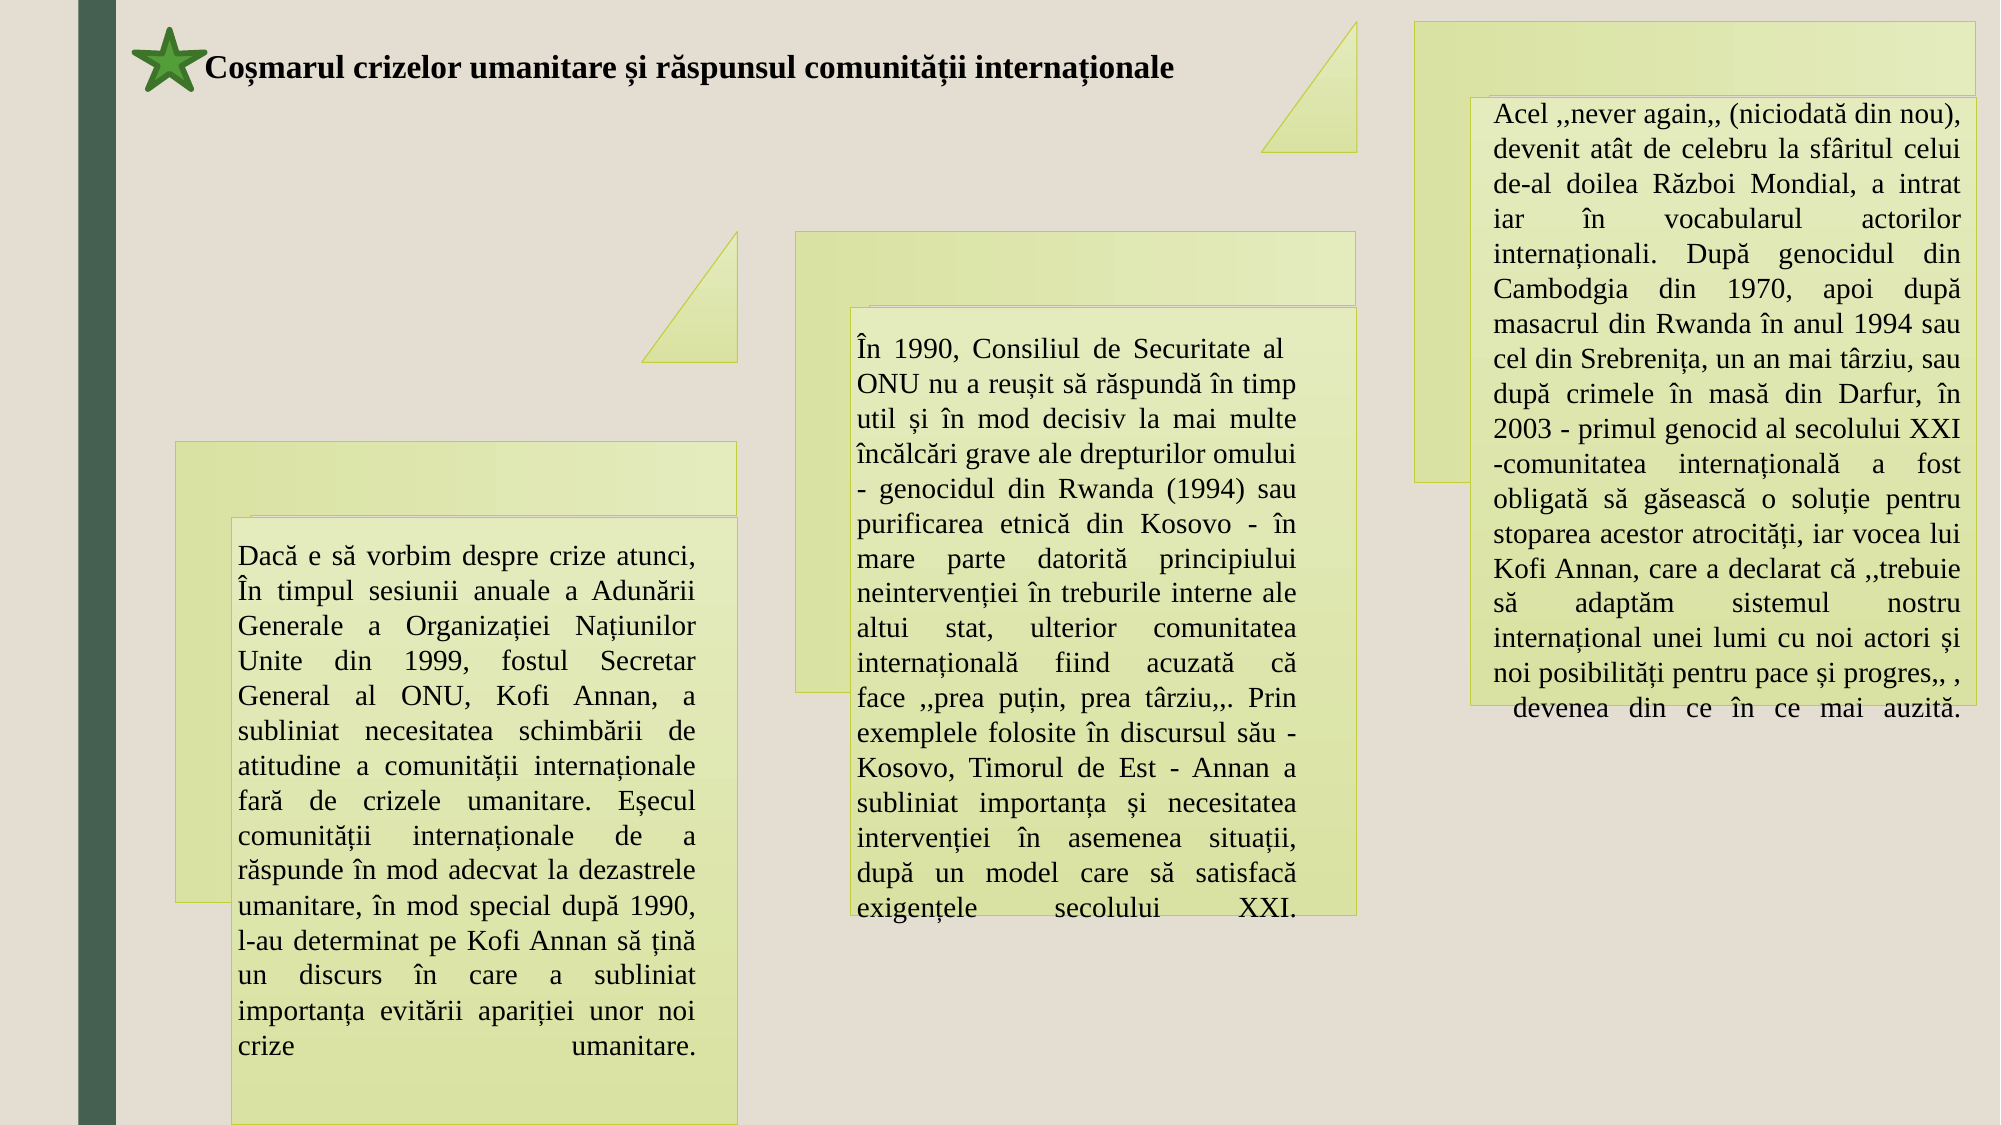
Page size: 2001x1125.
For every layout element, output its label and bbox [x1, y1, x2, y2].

text_box [131, 26, 175, 92]
text_box [175, 21, 1977, 1125]
